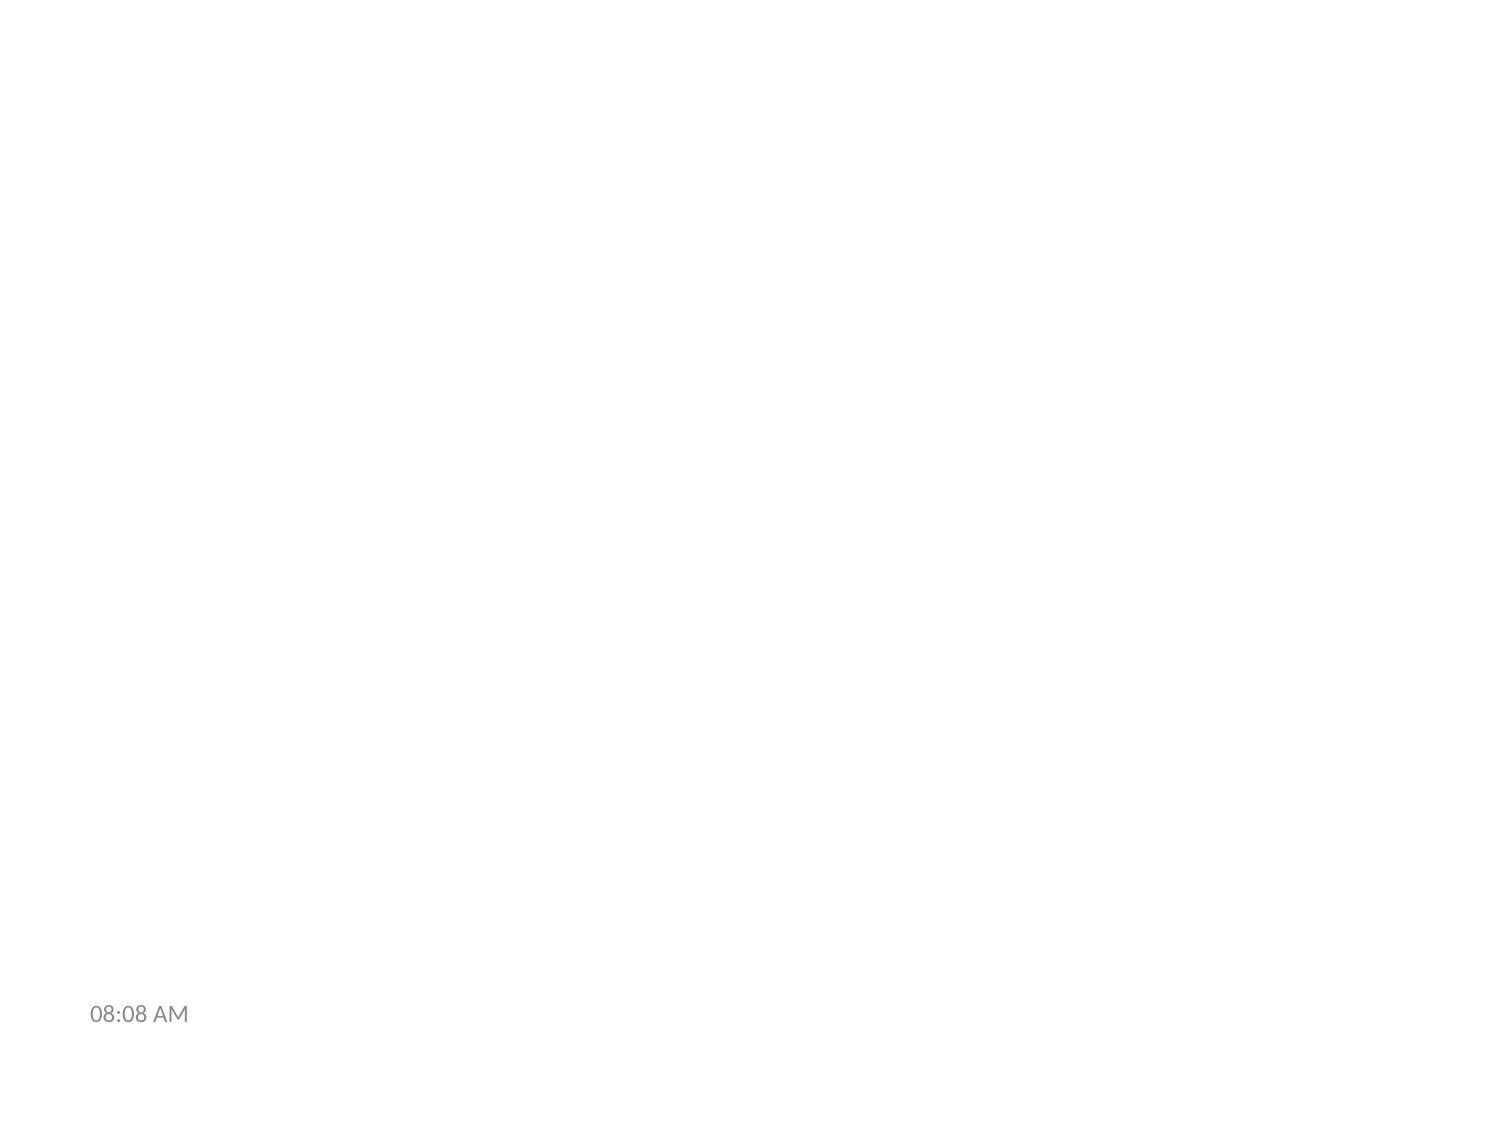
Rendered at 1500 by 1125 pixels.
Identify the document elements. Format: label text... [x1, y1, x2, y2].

text_box 3:35 PM [75, 982, 425, 1043]
